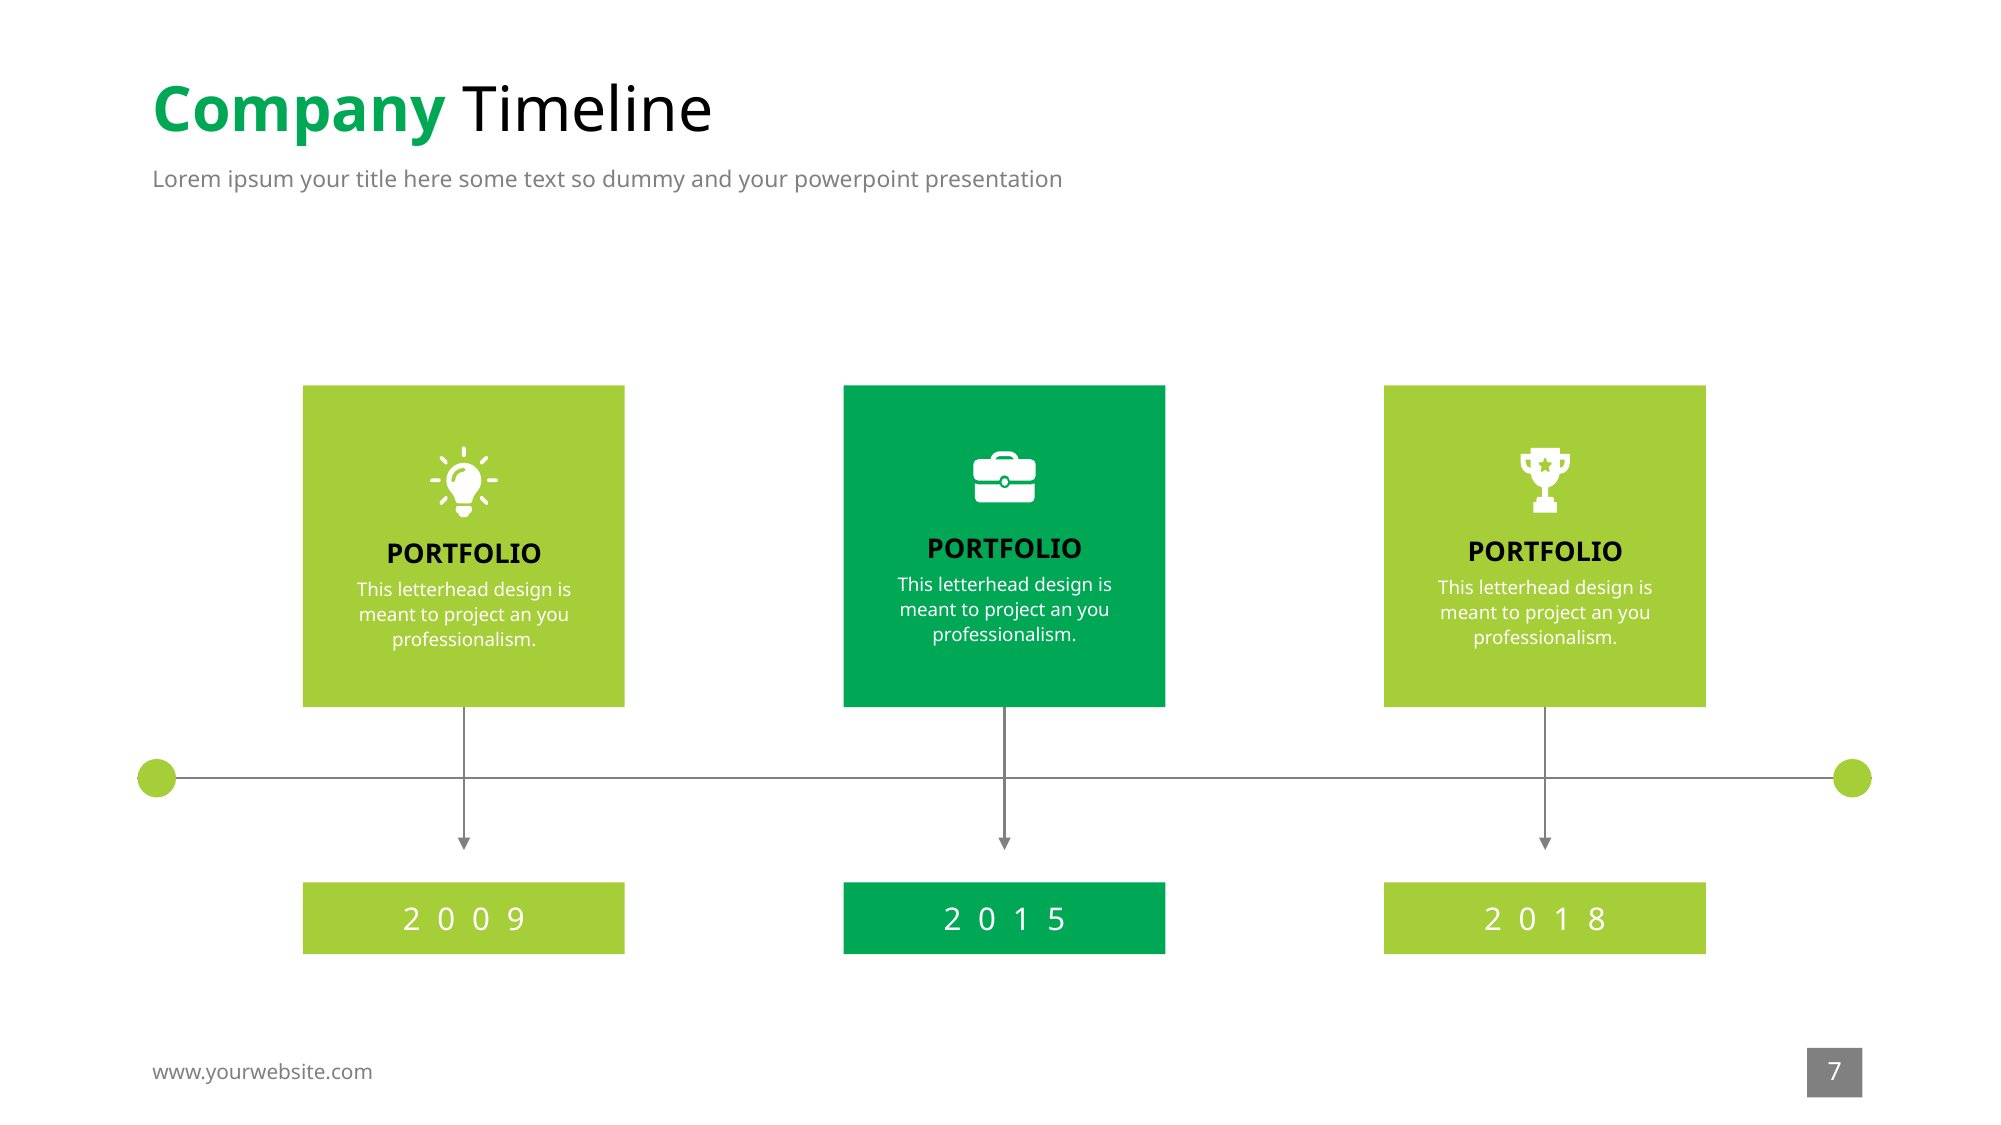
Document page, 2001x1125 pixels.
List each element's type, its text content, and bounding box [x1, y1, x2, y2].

text_box [1832, 757, 1873, 799]
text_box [302, 385, 1707, 955]
footer www.yourwebsite.com [137, 1042, 462, 1103]
title Company Timeline [137, 55, 1863, 160]
slide_number 7 [1797, 1039, 1872, 1106]
text_box [136, 757, 178, 799]
list Lorem ipsum your title here some text so dummy and your powerpoint presentation [137, 160, 1863, 207]
